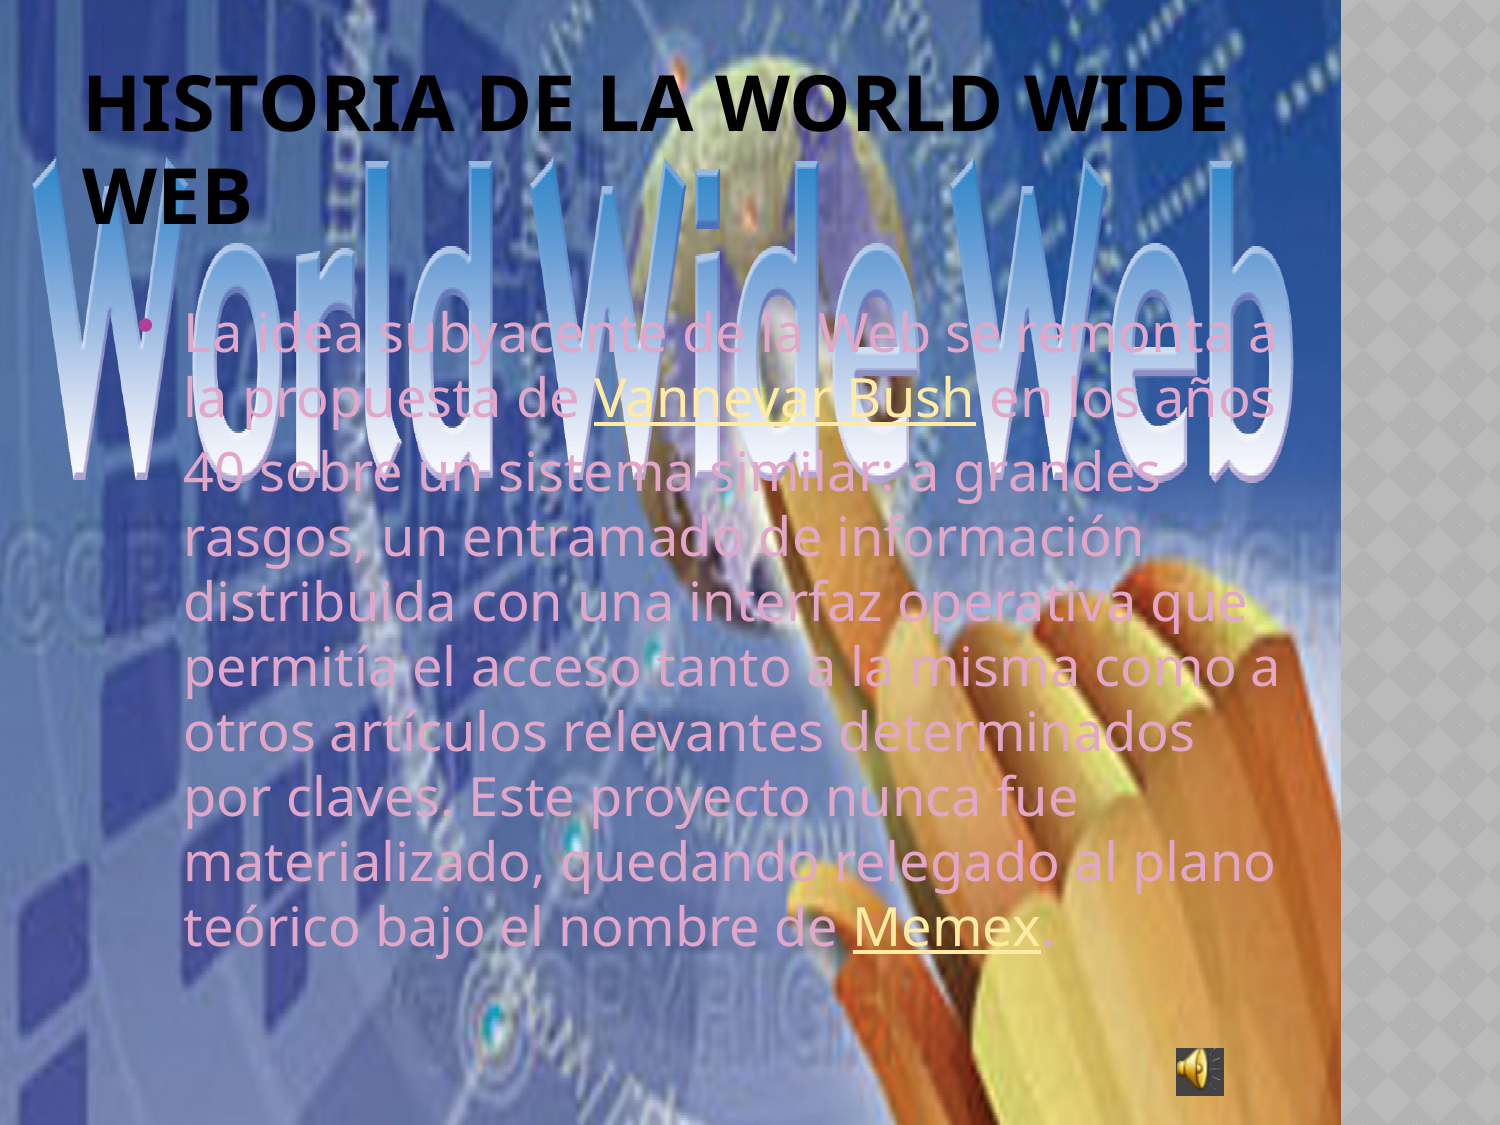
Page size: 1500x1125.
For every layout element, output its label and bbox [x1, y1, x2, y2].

picture [0, 0, 1341, 1125]
